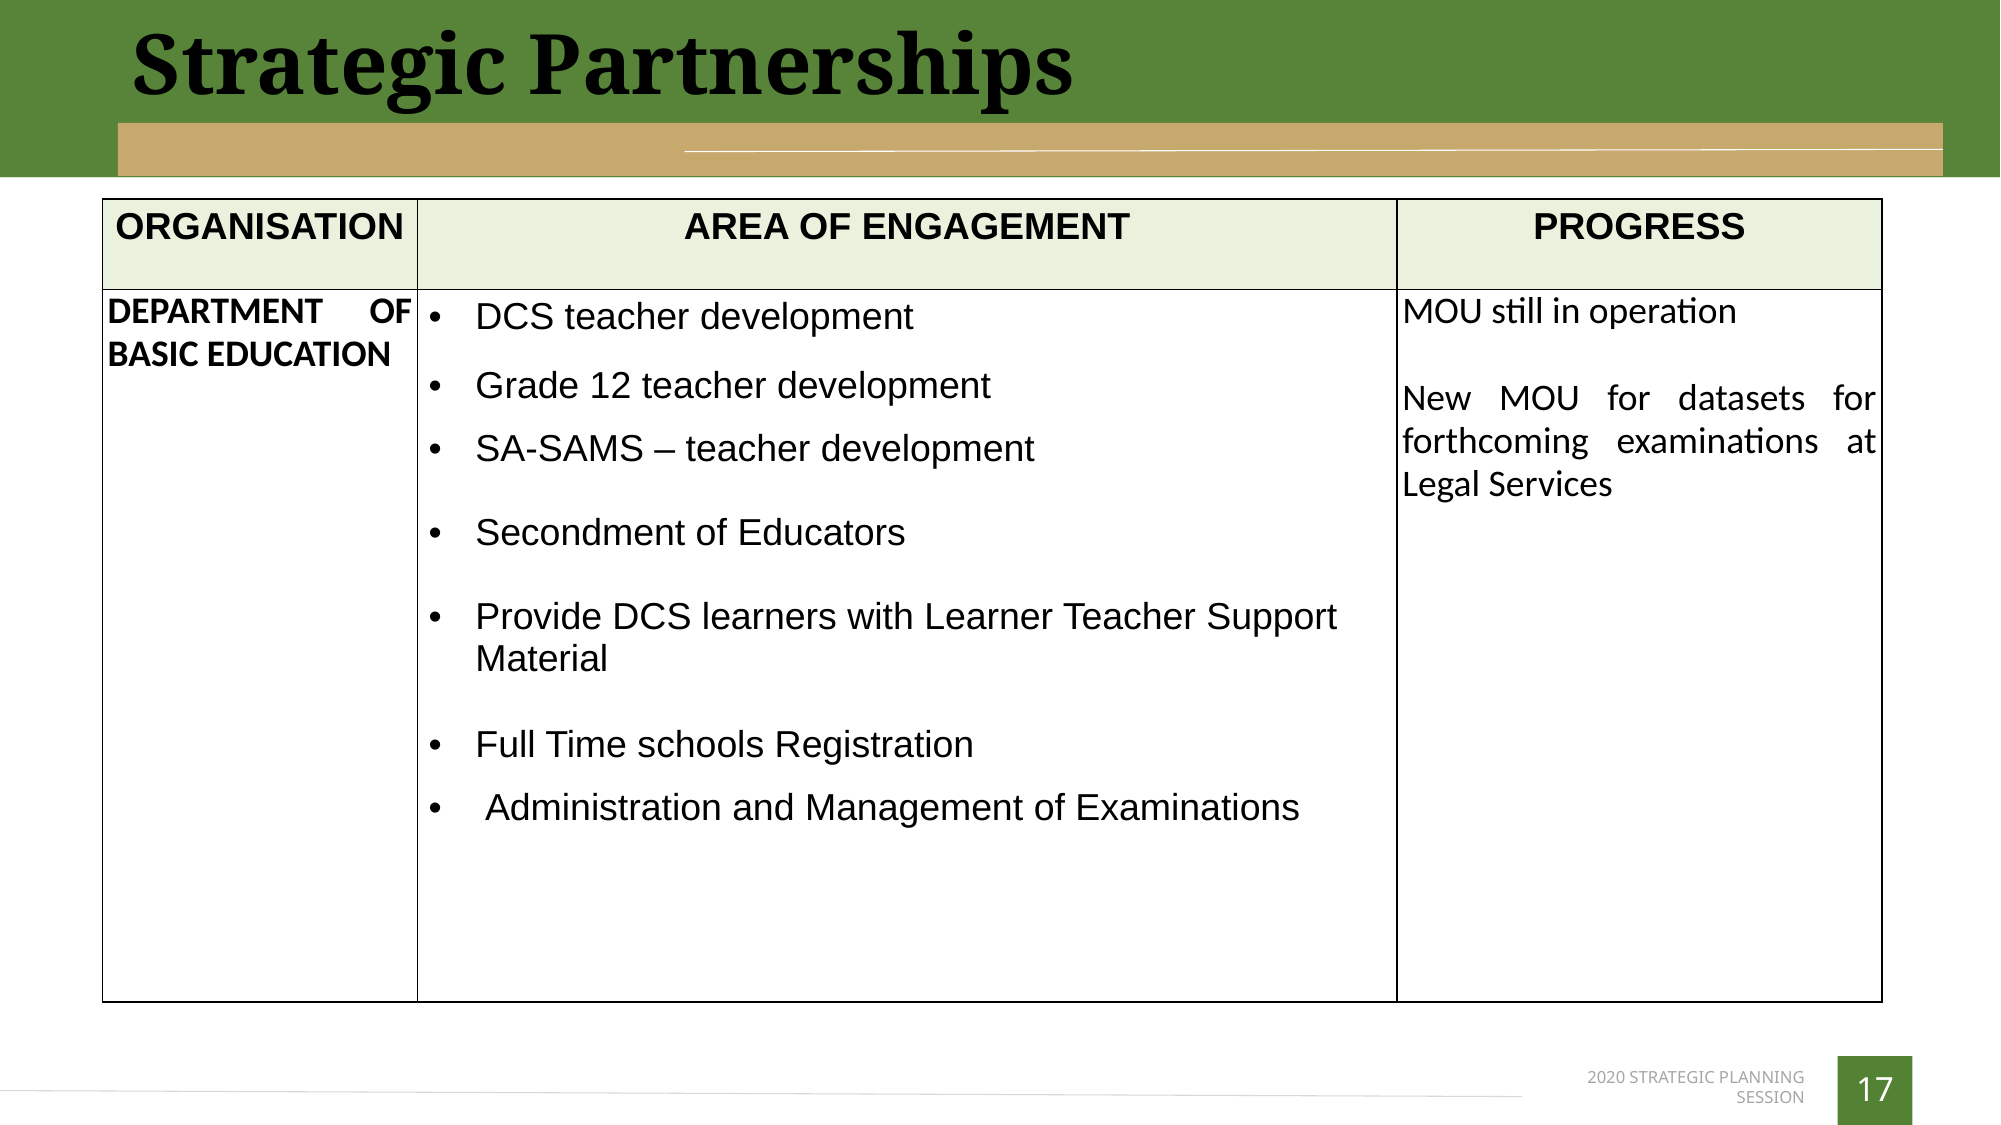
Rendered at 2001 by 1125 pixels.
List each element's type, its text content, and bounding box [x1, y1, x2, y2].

table_header AREA OF ENGAGEMENT [418, 200, 1396, 289]
text_box [0, 0, 2000, 178]
table_cell MOU still in operation New MOU for datasets for forthcoming examinations at Legal Services [1398, 290, 1881, 1001]
table_header ORGANISATION [103, 200, 417, 289]
table_cell DEPARTMENT OF BASIC EDUCATION [103, 290, 417, 1001]
text_box [117, 135, 1943, 176]
table_cell DCS teacher development Grade 12 teacher development SA-SAMS – teacher development Secondment of Educators Provide DCS learners with Learner Teacher Support Material Full Time schools Registration Administration and Management of Examinations [418, 290, 1396, 1001]
table_header PROGRESS [1398, 200, 1881, 289]
text_box Strategic Partnerships [117, 0, 2000, 135]
